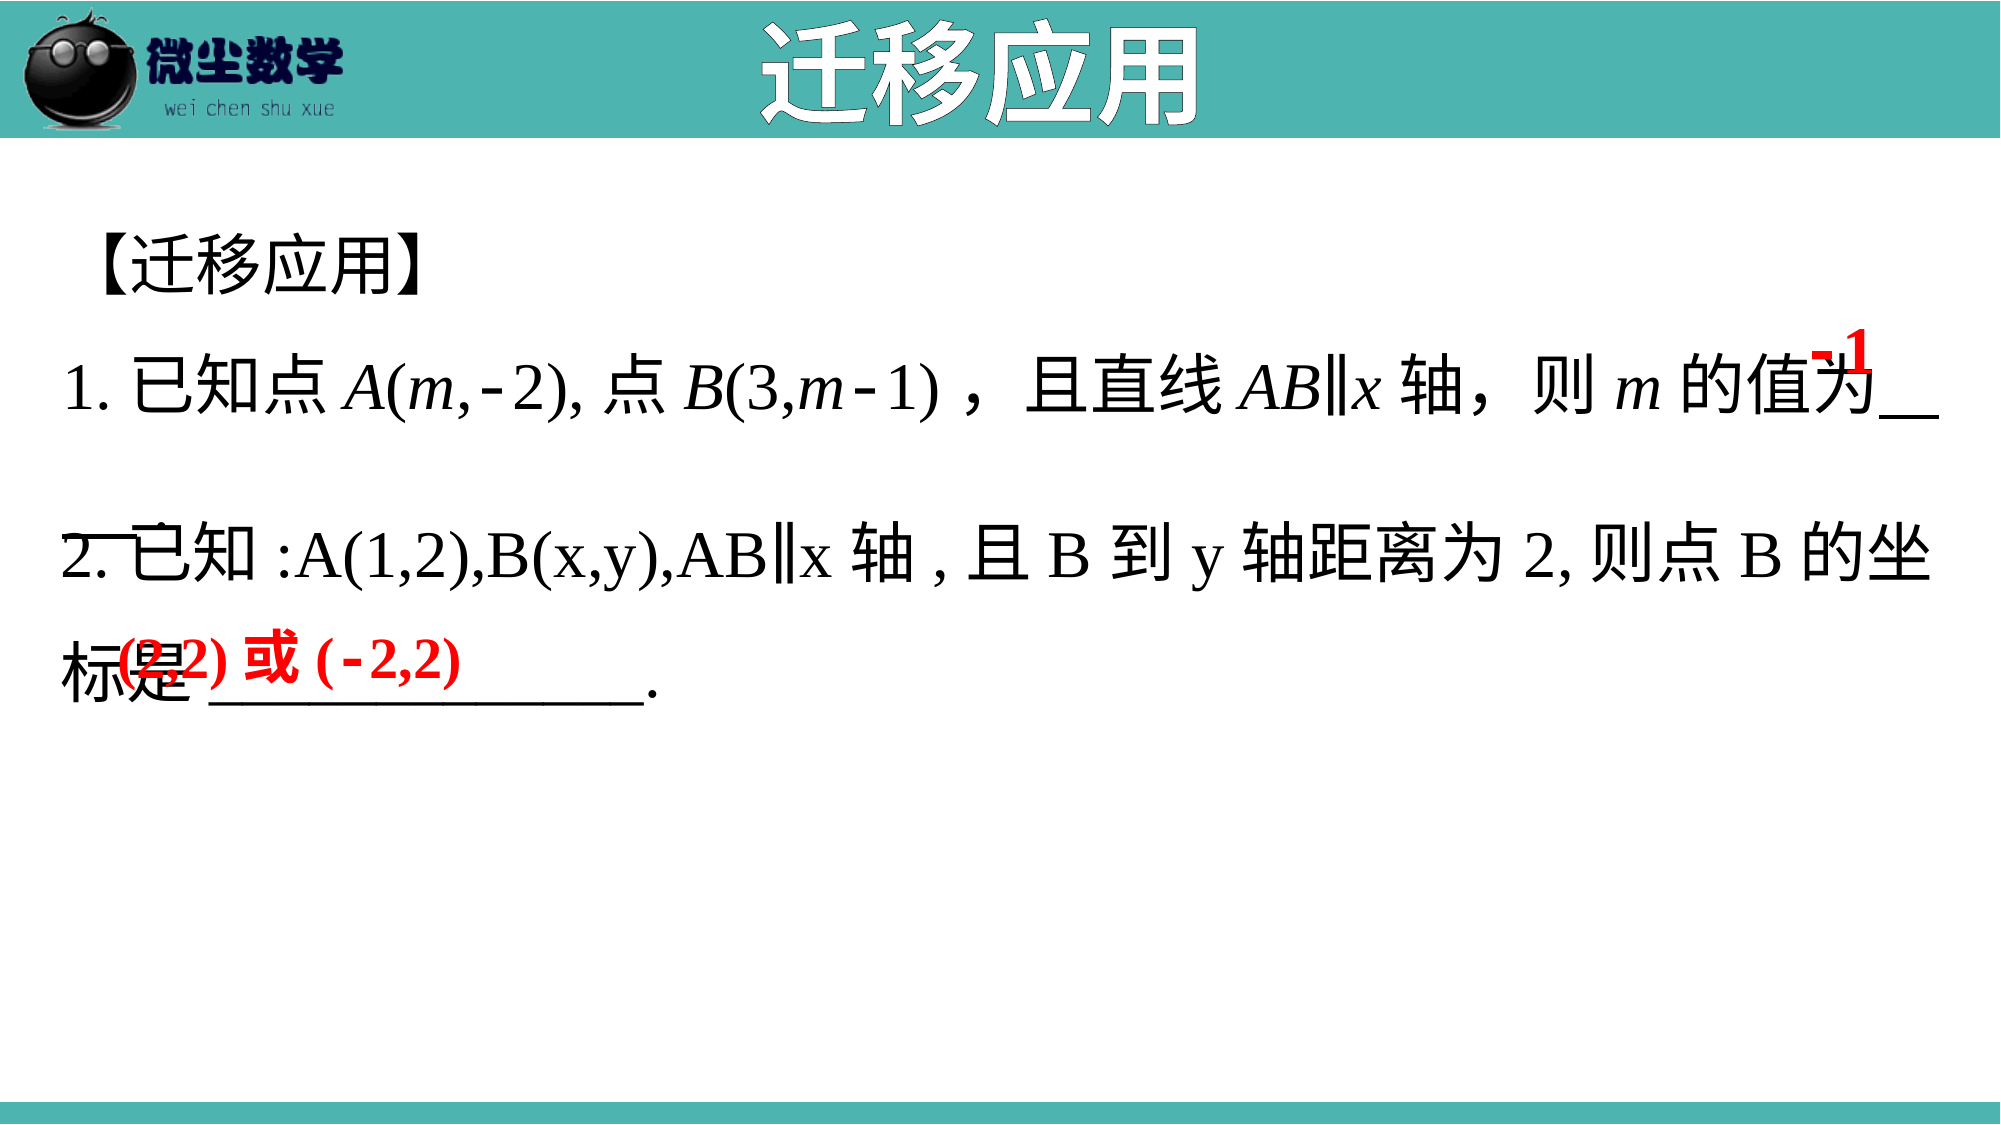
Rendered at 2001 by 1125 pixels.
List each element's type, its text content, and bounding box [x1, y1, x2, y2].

text_box -1 [1787, 299, 1967, 395]
text_box 迁移应用 [742, 0, 1223, 146]
text_box 2.已知:A(1,2),B(x,y),AB∥x轴,且B到y轴距离为2,则点B的坐标是_____________. [45, 463, 1965, 719]
picture [0, 1, 2001, 1124]
text_box (2,2)或(-2,2) [102, 612, 514, 698]
text_box 【迁移应用】 1.已知点A(m,-2),点B(3,m-1)，且直线AB∥x轴，则m的值为 . [47, 175, 1965, 463]
